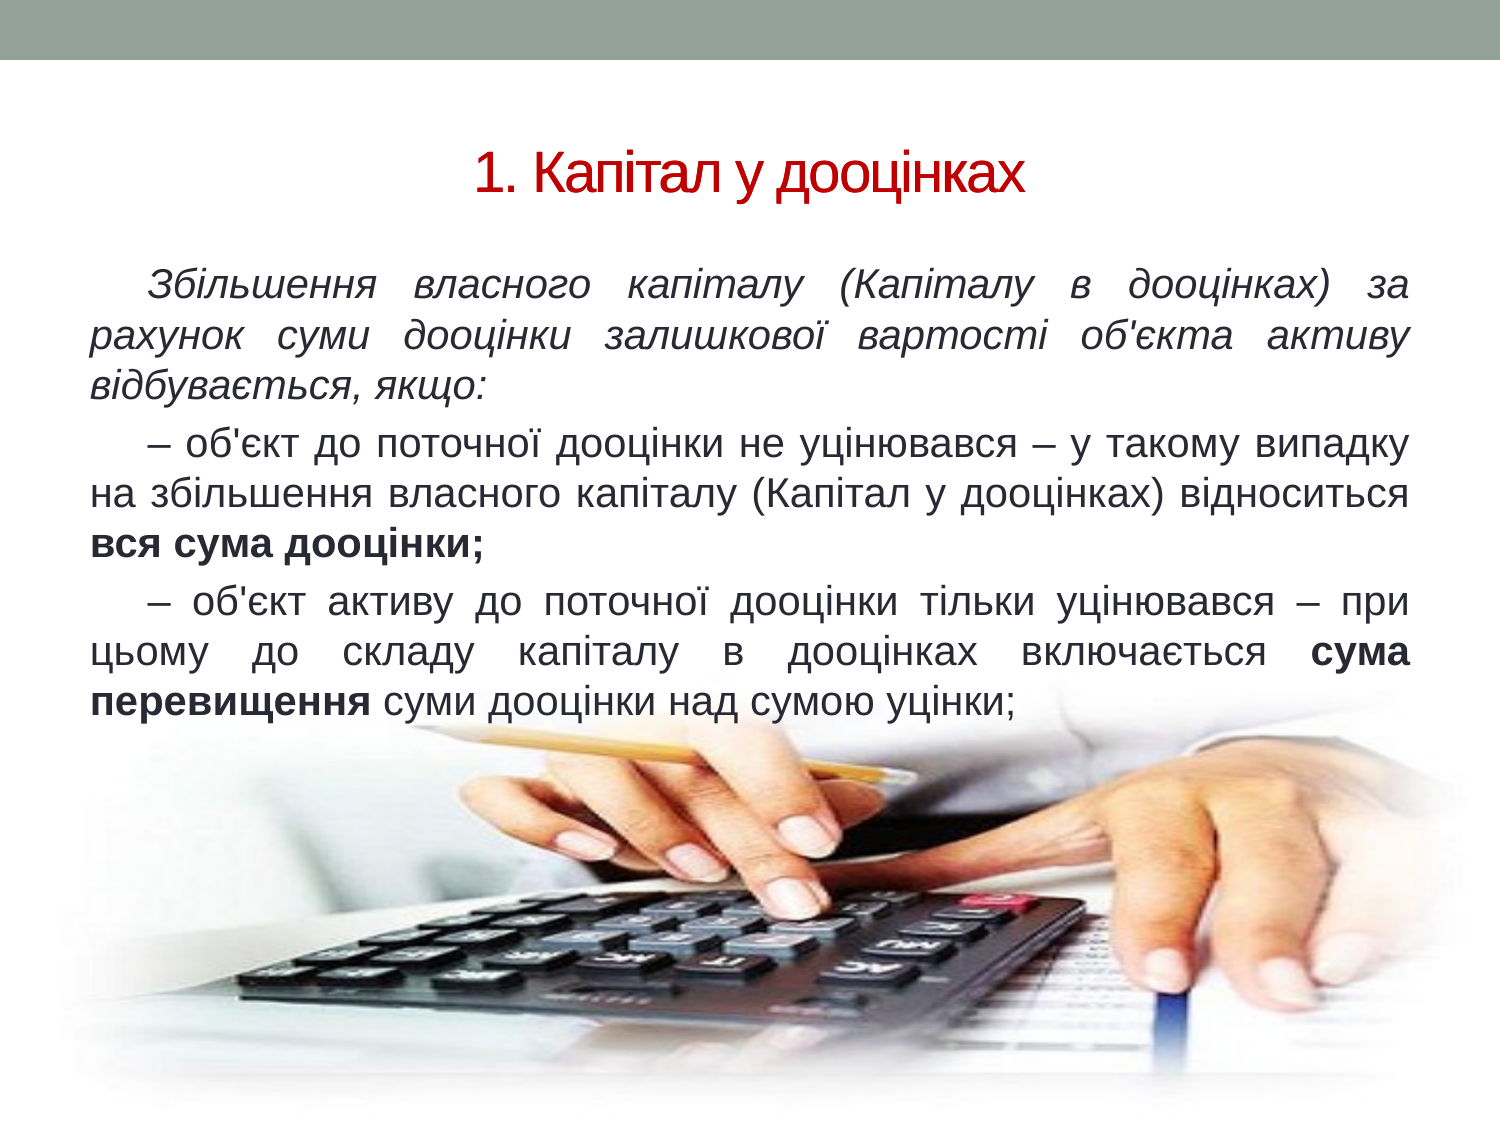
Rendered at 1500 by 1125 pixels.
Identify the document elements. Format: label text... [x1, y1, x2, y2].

text_box 1. Капітал у дооцінках [74, 87, 1425, 249]
picture [0, 656, 1500, 1125]
text_box Збільшення власного капіталу (Капіталу в дооцінках) за рахунок суми дооцінки залишкової вартості об'єкта активу відбувається, якщо: – об'єкт до поточної дооцінки не уцінювався – у такому випадку на збільшення власного капіталу (Капітал у дооцінках) відноситься вся сума дооцінки; – об'єкт активу до поточної дооцінки тільки уцінювався – при цьому до складу капіталу в дооцінках включається сума перевищення суми дооцінки над сумою уцінки; [74, 249, 1425, 653]
